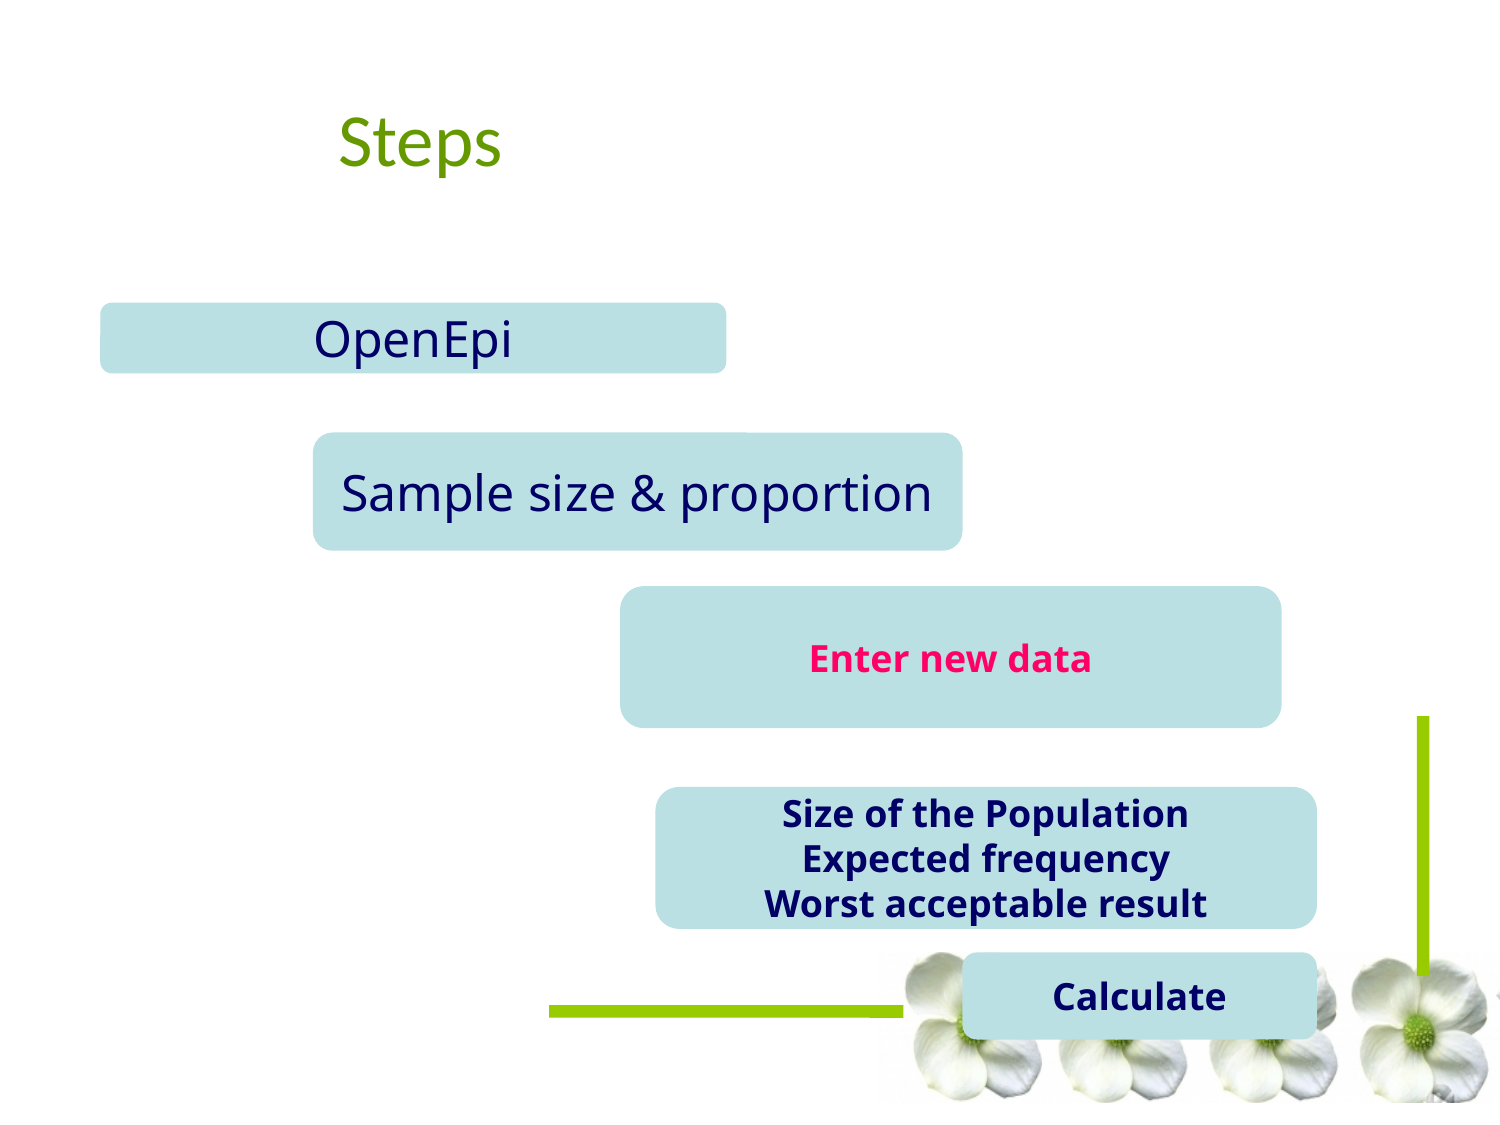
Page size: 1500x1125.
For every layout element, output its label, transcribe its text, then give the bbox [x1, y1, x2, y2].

text_box Enter new data [620, 586, 1282, 729]
text_box OpenEpi [100, 302, 727, 374]
text_box Sample size & proportion [312, 432, 963, 551]
text_box Size of the Population Expected frequency Worst acceptable result [655, 786, 1317, 929]
text_box Calculate [962, 952, 1317, 1040]
picture [878, 952, 1500, 1103]
title Steps [76, 42, 764, 231]
